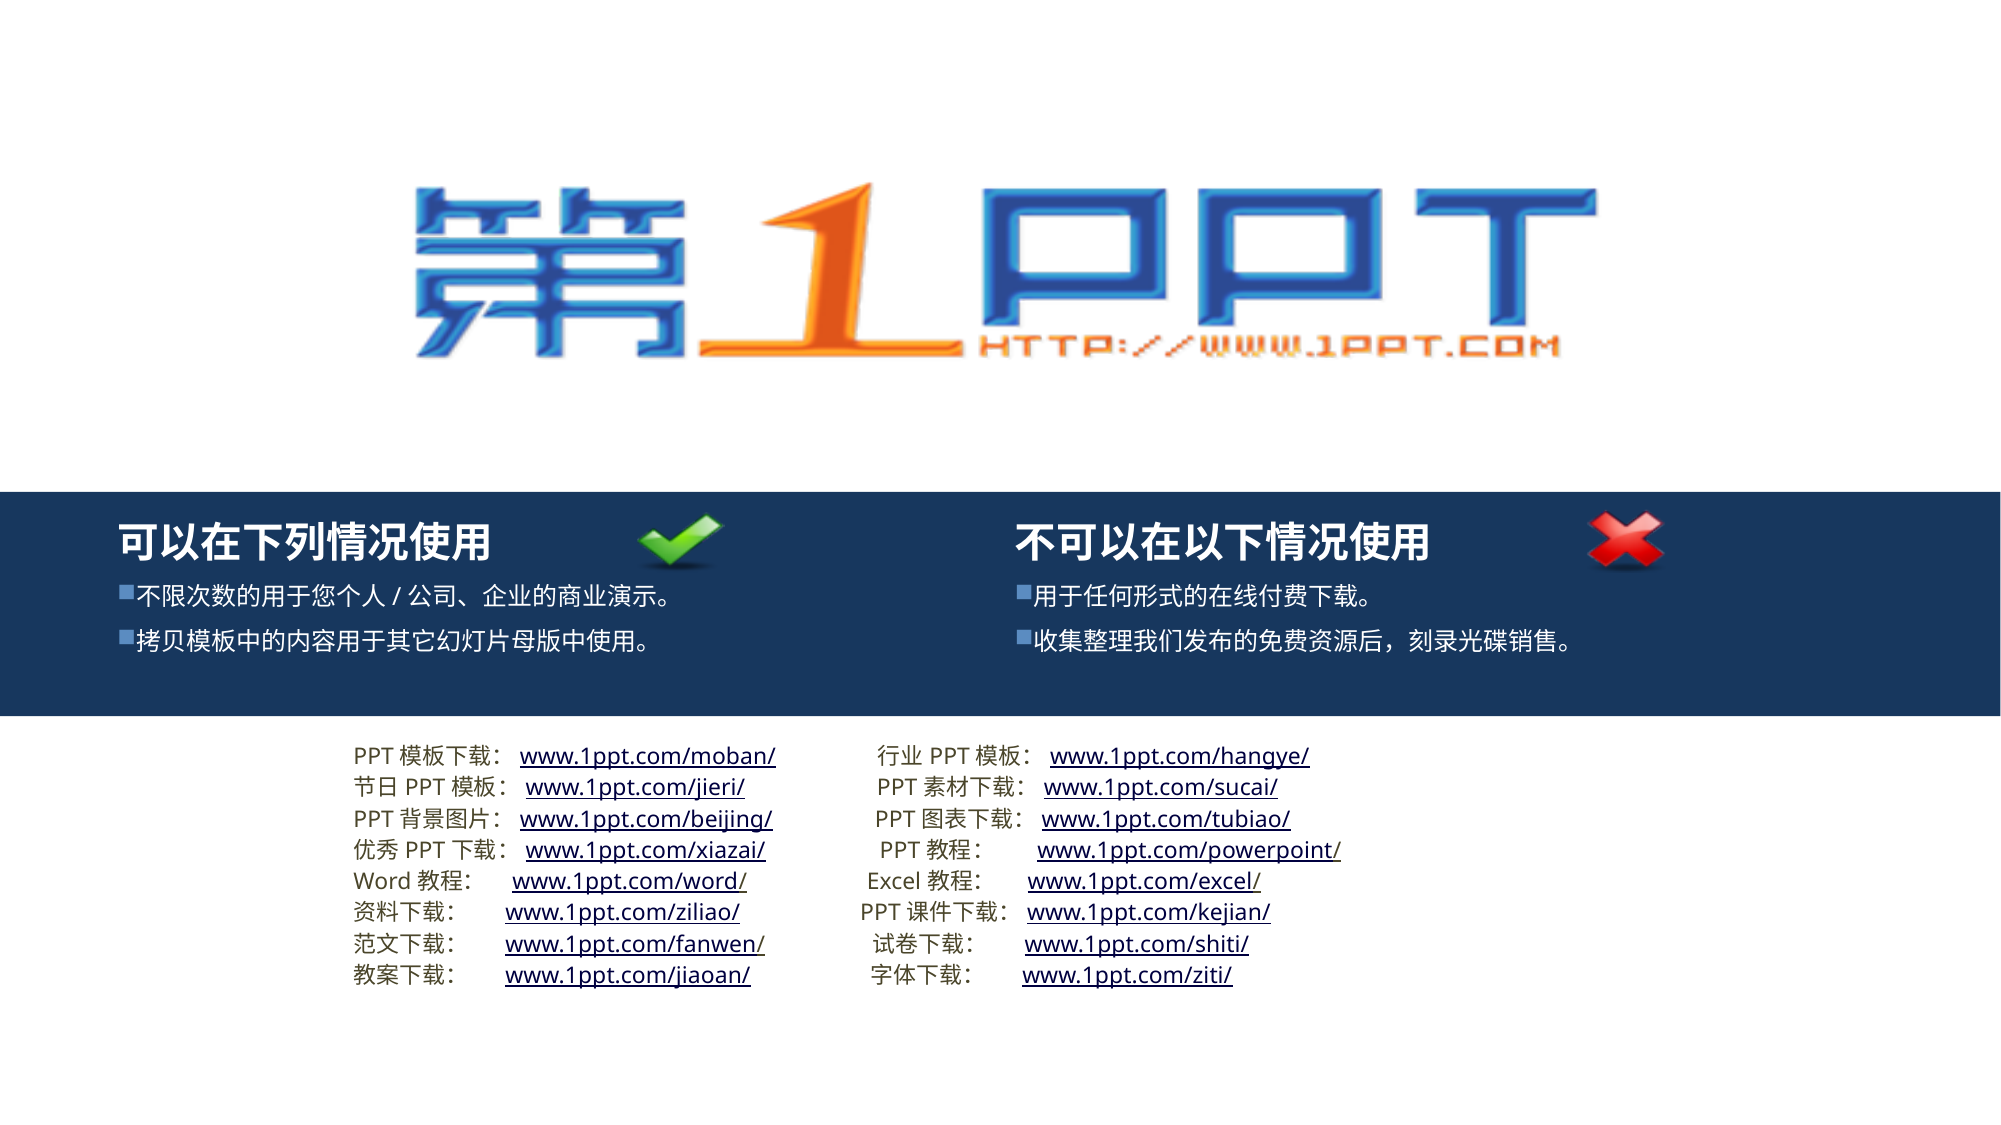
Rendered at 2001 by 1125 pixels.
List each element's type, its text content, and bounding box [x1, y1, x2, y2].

picture [179, 51, 1867, 492]
picture [637, 507, 725, 573]
text_box 可以在下列情况使用 不限次数的用于您个人/公司、企业的商业演示。 拷贝模板中的内容用于其它幻灯片母版中使用。 [102, 508, 1001, 774]
text_box 不可以在以下情况使用 用于任何形式的在线付费下载。 收集整理我们发布的免费资源后，刻录光碟销售。 [1000, 508, 1899, 762]
text_box PPT模板下载：www.1ppt.com/moban/ 行业PPT模板：www.1ppt.com/hangye/ 节日PPT模板：www.1ppt.com/jieri/ PPT素材下载：www.1ppt.com/sucai/ PPT背景图片：www.1ppt.com/beijing/ PPT图表下载：www.1ppt.com/tubiao/ 优秀PPT下载：www.1ppt.com/xiazai/ PPT教程： www.1ppt.com/powerpoint/ Word教程： www.1ppt.com/word/ Excel教程： www.1ppt.com/excel/ 资料下载： www.1ppt.com/ziliao/ PPT课件下载：www.1ppt.com/kejian/ 范文下载： www.1ppt.com/fanwen/ 试卷下载： www.1ppt.com/shiti/ 教案下载： www.1ppt.com/jiaoan/ 字体下载： www.1ppt.com/ziti/ [336, 762, 1753, 1008]
picture [1582, 507, 1670, 573]
text_box [0, 491, 2001, 717]
